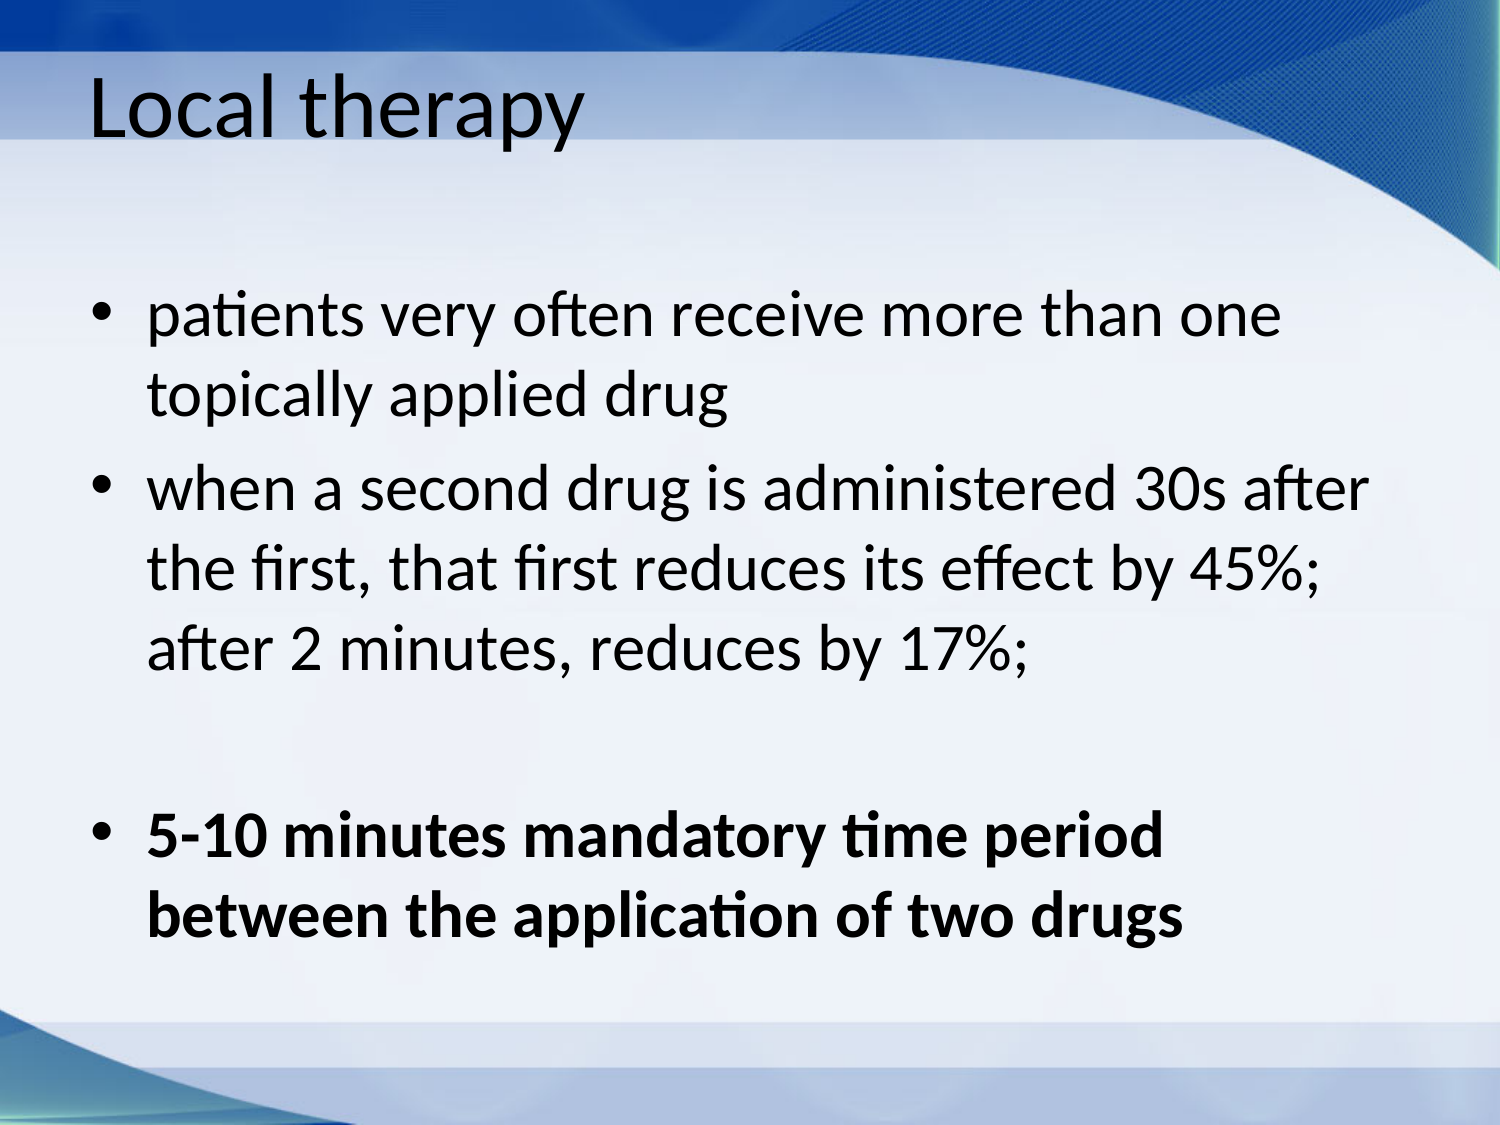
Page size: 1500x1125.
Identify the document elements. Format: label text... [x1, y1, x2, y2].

title Local therapy [73, 7, 1424, 195]
list patients very often receive more than one topically applied drug when a second drug is administered 30s after the first, that first reduces its effect by 45%; after 2 minutes, reduces by 17%; 5-10 minutes mandatory time period between the application of two drugs [75, 262, 1425, 1005]
picture [0, 0, 1500, 1125]
